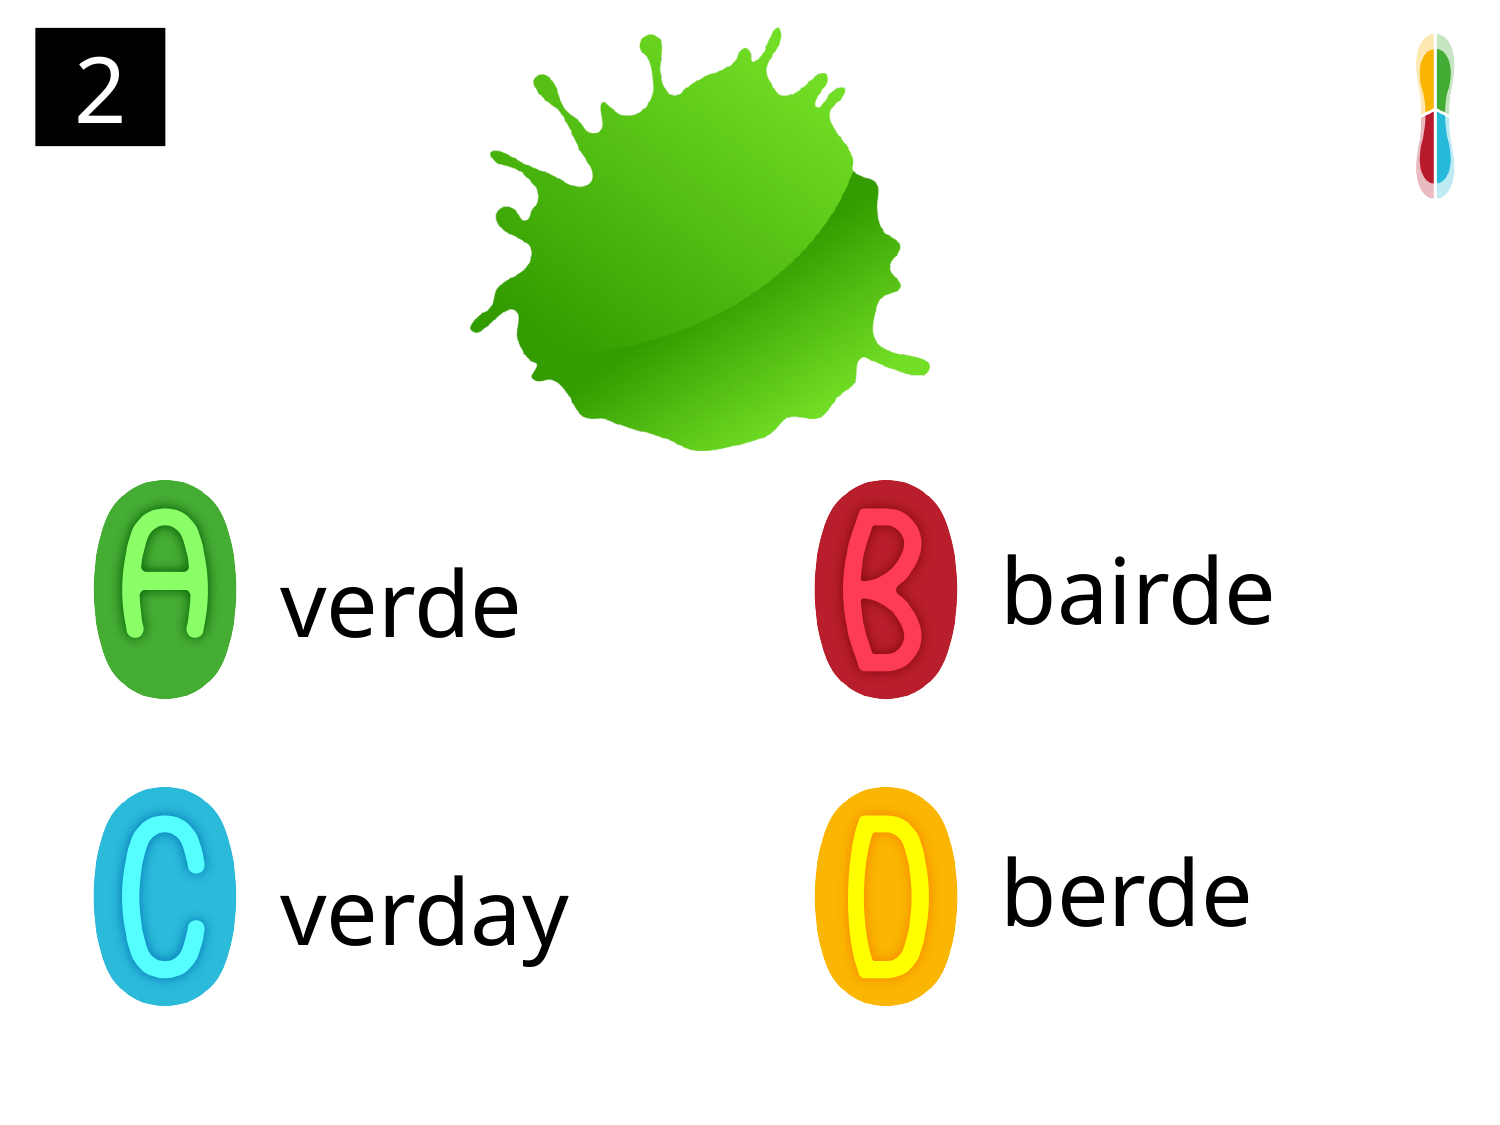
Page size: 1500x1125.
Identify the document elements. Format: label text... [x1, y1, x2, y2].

picture [64, 745, 266, 1048]
text_box berde [991, 827, 1477, 952]
picture [454, 17, 987, 740]
title 2 [35, 27, 166, 147]
picture [64, 438, 266, 740]
text_box verde [270, 538, 756, 664]
text_box verday [270, 846, 756, 971]
picture [1375, 27, 1495, 206]
picture [785, 745, 987, 1048]
text_box bairde [991, 526, 1477, 651]
